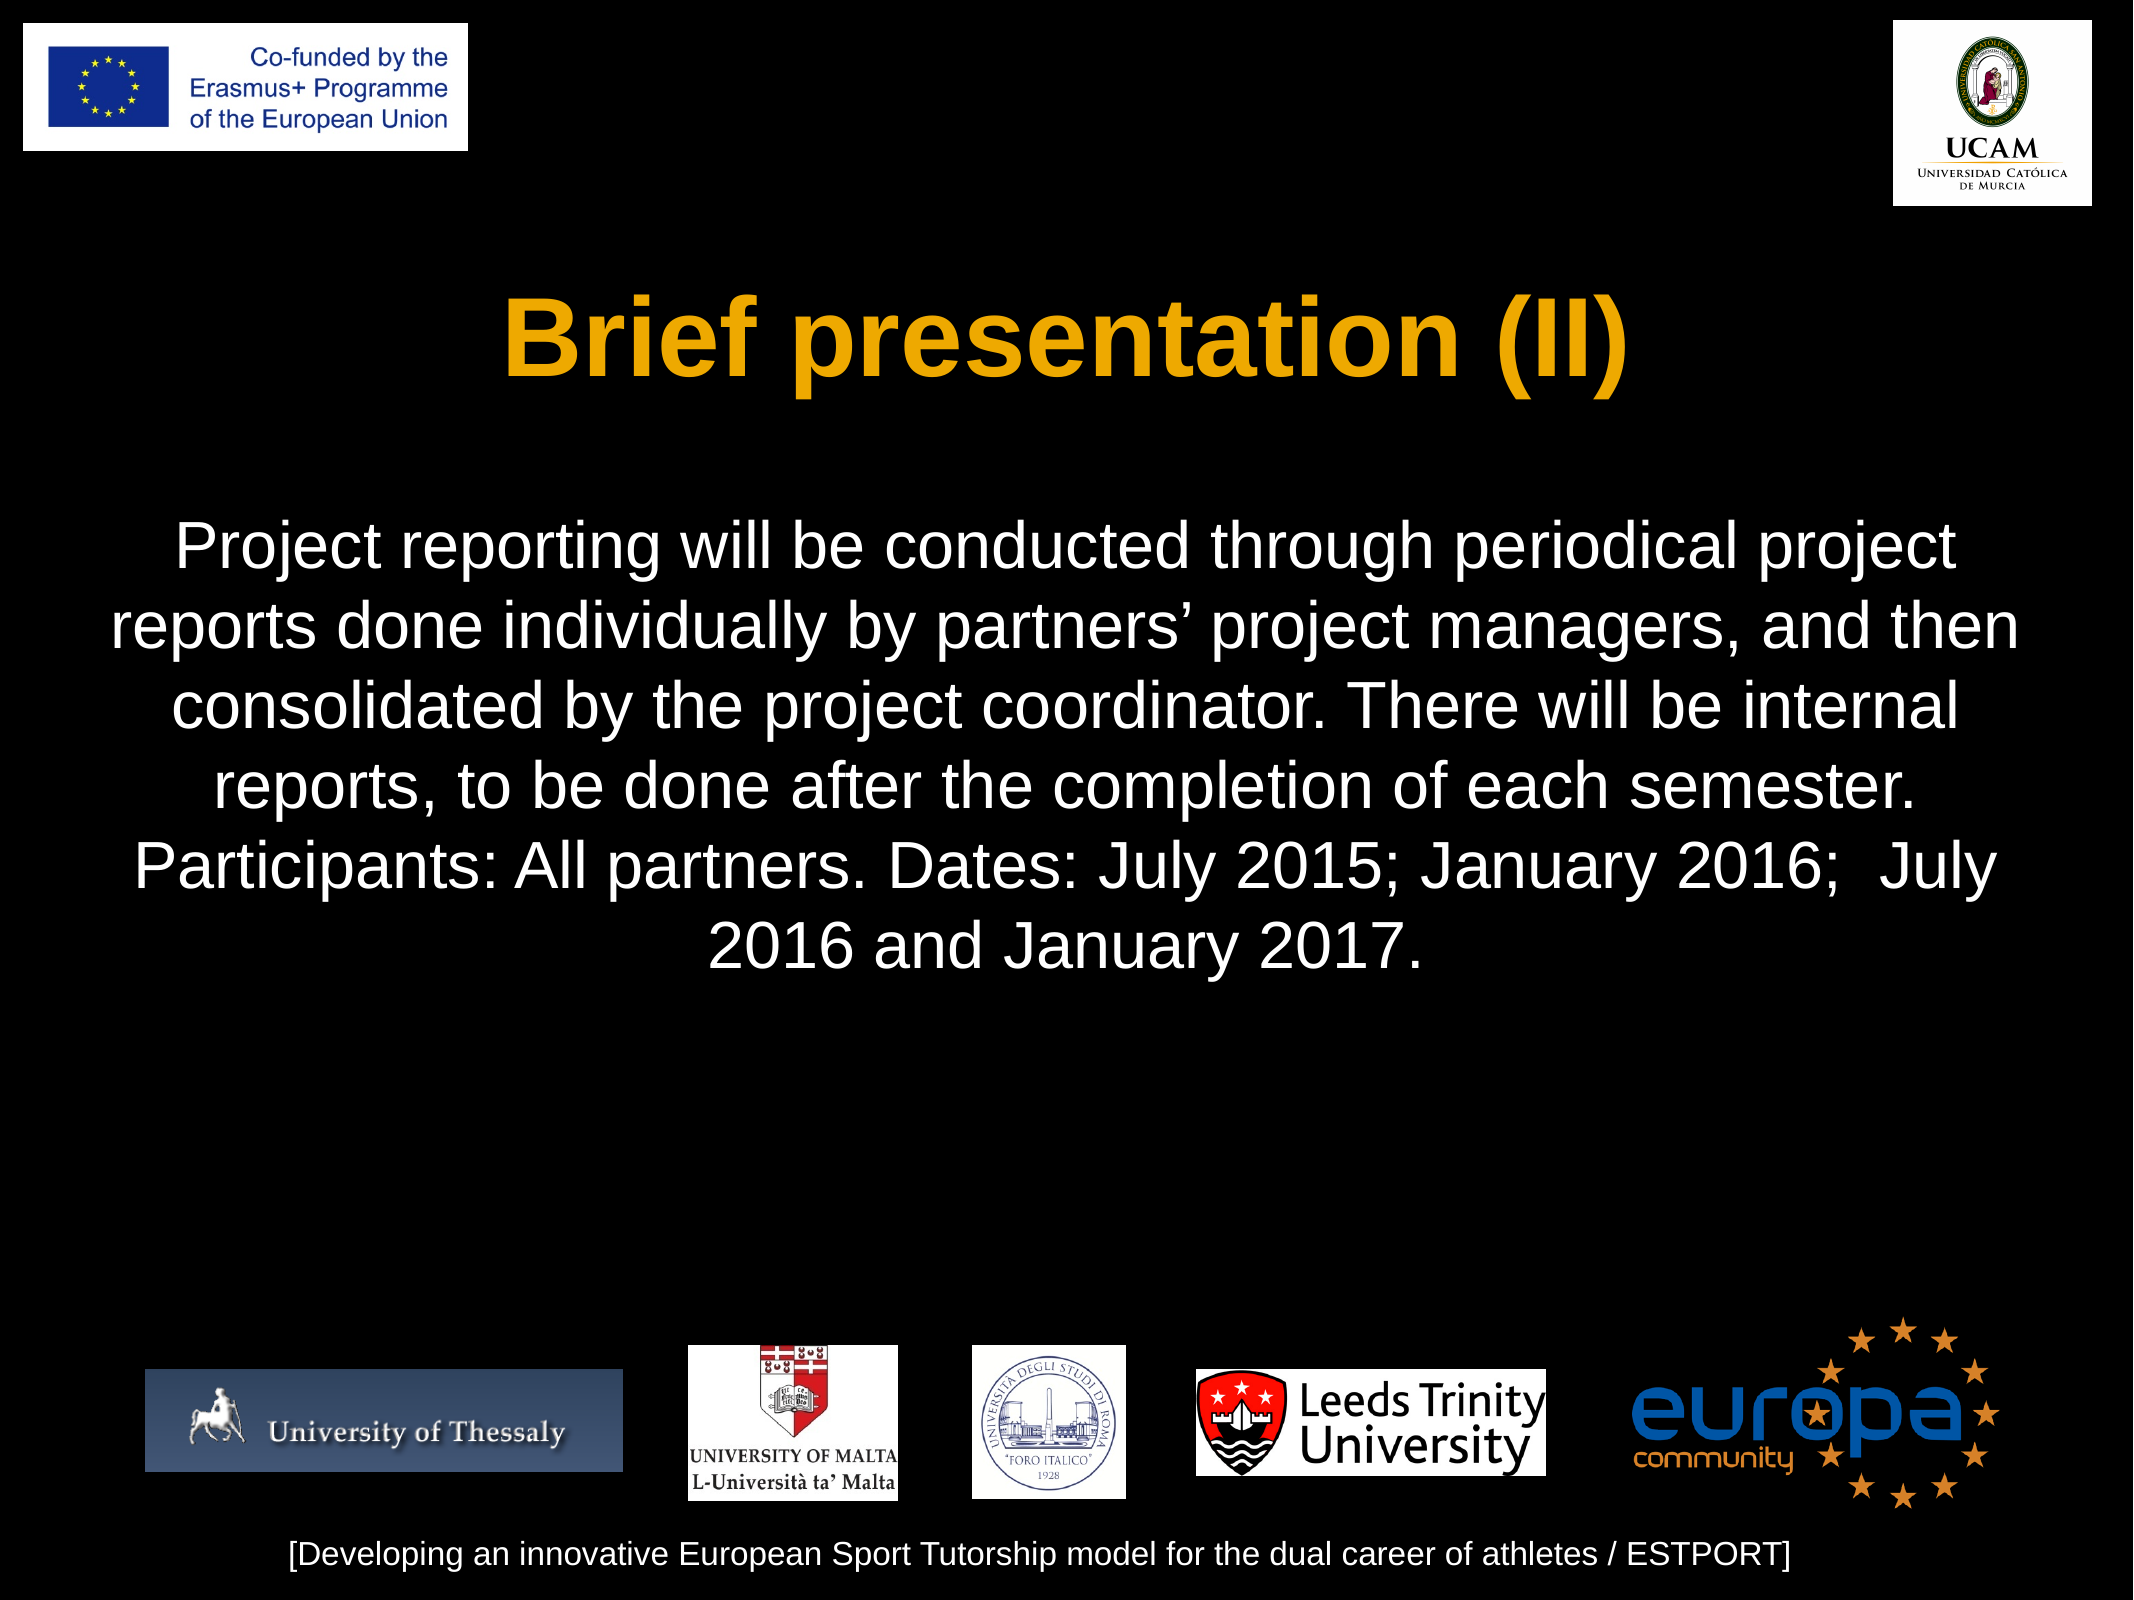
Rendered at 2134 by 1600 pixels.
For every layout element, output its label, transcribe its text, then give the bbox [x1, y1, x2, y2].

text_box Brief presentation (II) [74, 257, 2059, 406]
picture [1196, 1368, 1547, 1476]
picture [688, 1345, 899, 1501]
picture [1631, 1316, 2001, 1509]
picture [23, 23, 468, 151]
picture [145, 1368, 623, 1473]
text_box [Developing an innovative European Sport Tutorship model for the dual career of athletes / ESTPORT] [62, 1525, 2020, 1580]
text_box Project reporting will be conducted through periodical project reports done individually by partners’ project managers, and then consolidated by the project coordinator. There will be internal reports, to be done after the completion of each semester. Participants: All partners. Dates: July 2015; January 2016; July 2016 and January 2017. [74, 495, 2059, 989]
picture [971, 1345, 1126, 1500]
picture [1893, 20, 2092, 207]
